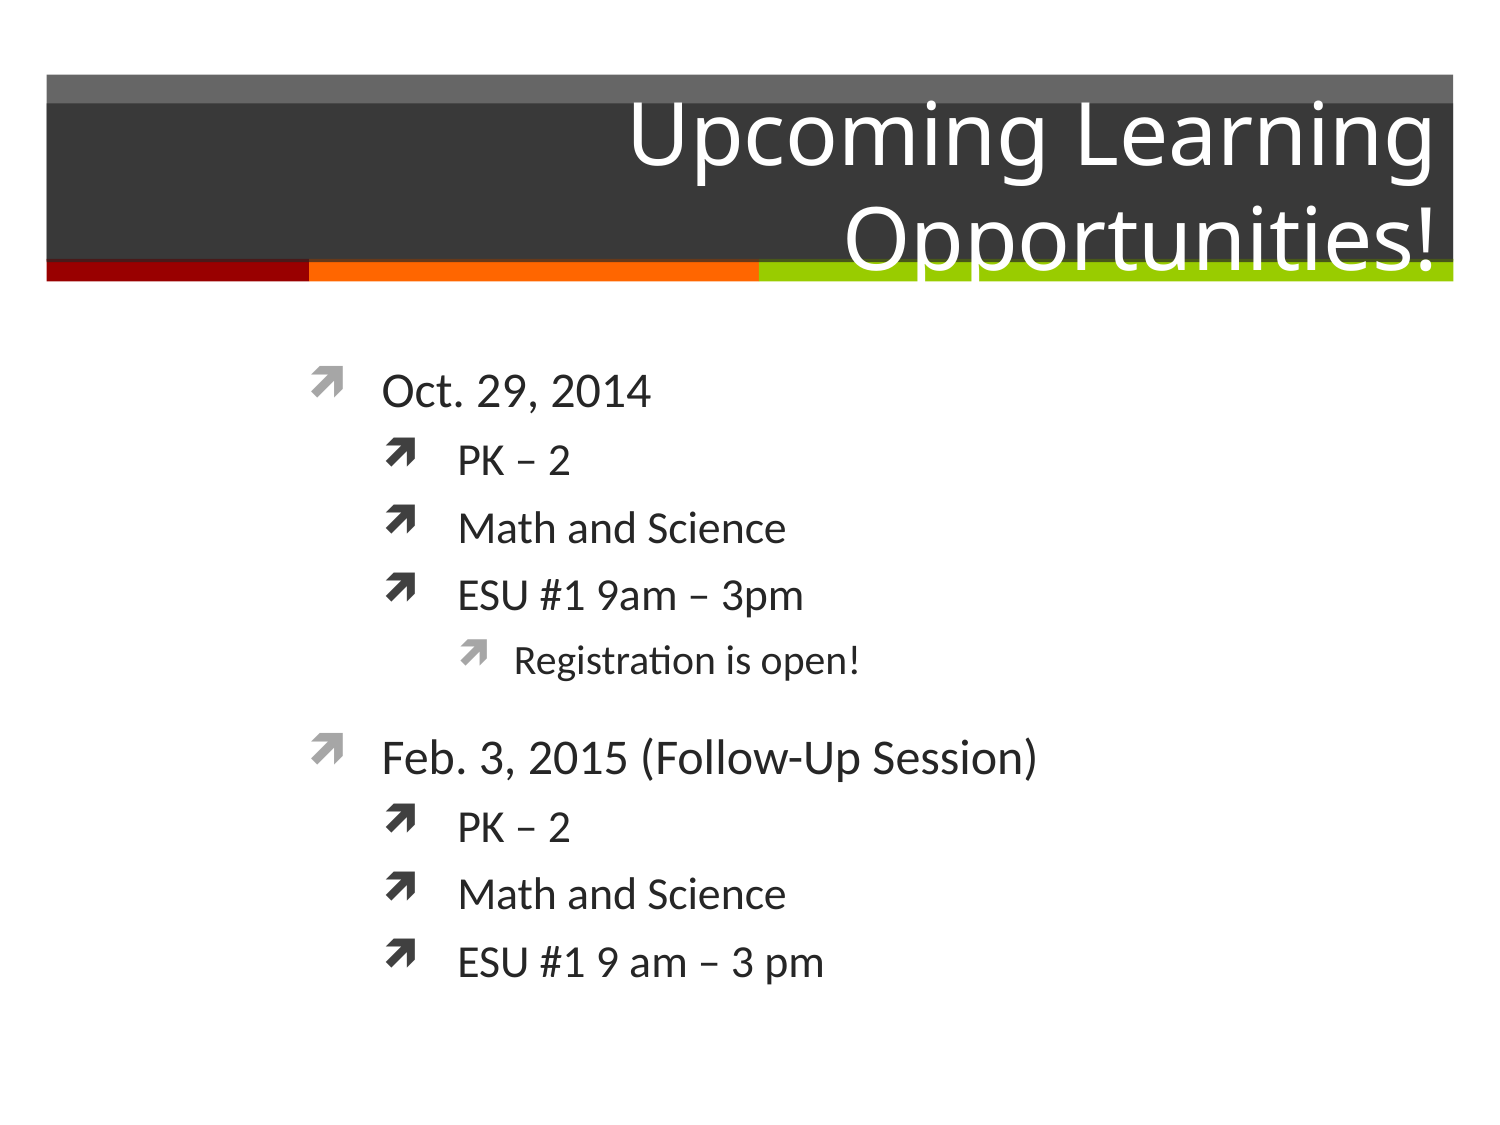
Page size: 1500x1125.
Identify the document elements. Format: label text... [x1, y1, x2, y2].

title Upcoming Learning Opportunities! [46, 103, 1454, 263]
list Oct. 29, 2014 PK – 2 Math and Science ESU #1 9am – 3pm Registration is open! Feb. 3, 2015 (Follow-Up Session) PK – 2 Math and Science ESU #1 9 am – 3 pm [292, 350, 1454, 1005]
